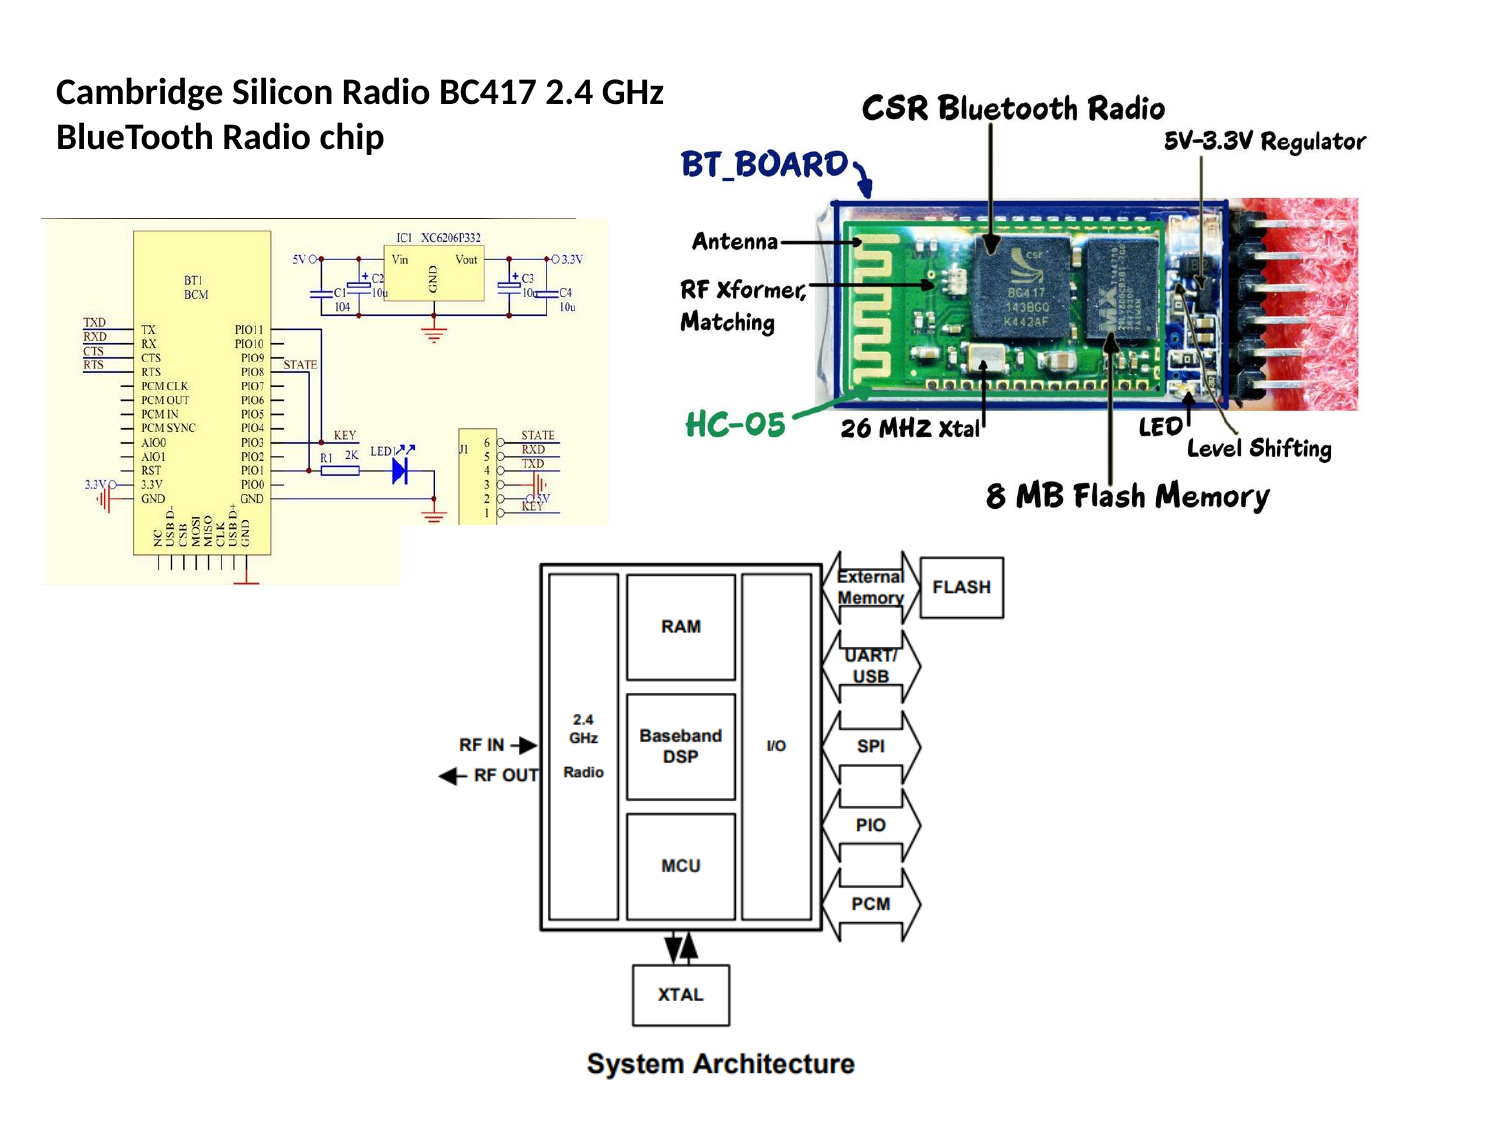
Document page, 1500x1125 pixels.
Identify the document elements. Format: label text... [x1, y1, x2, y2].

text_box Cambridge Silicon Radio BC417 2.4 GHz BlueTooth Radio chip [41, 59, 668, 165]
picture [41, 54, 1373, 1094]
